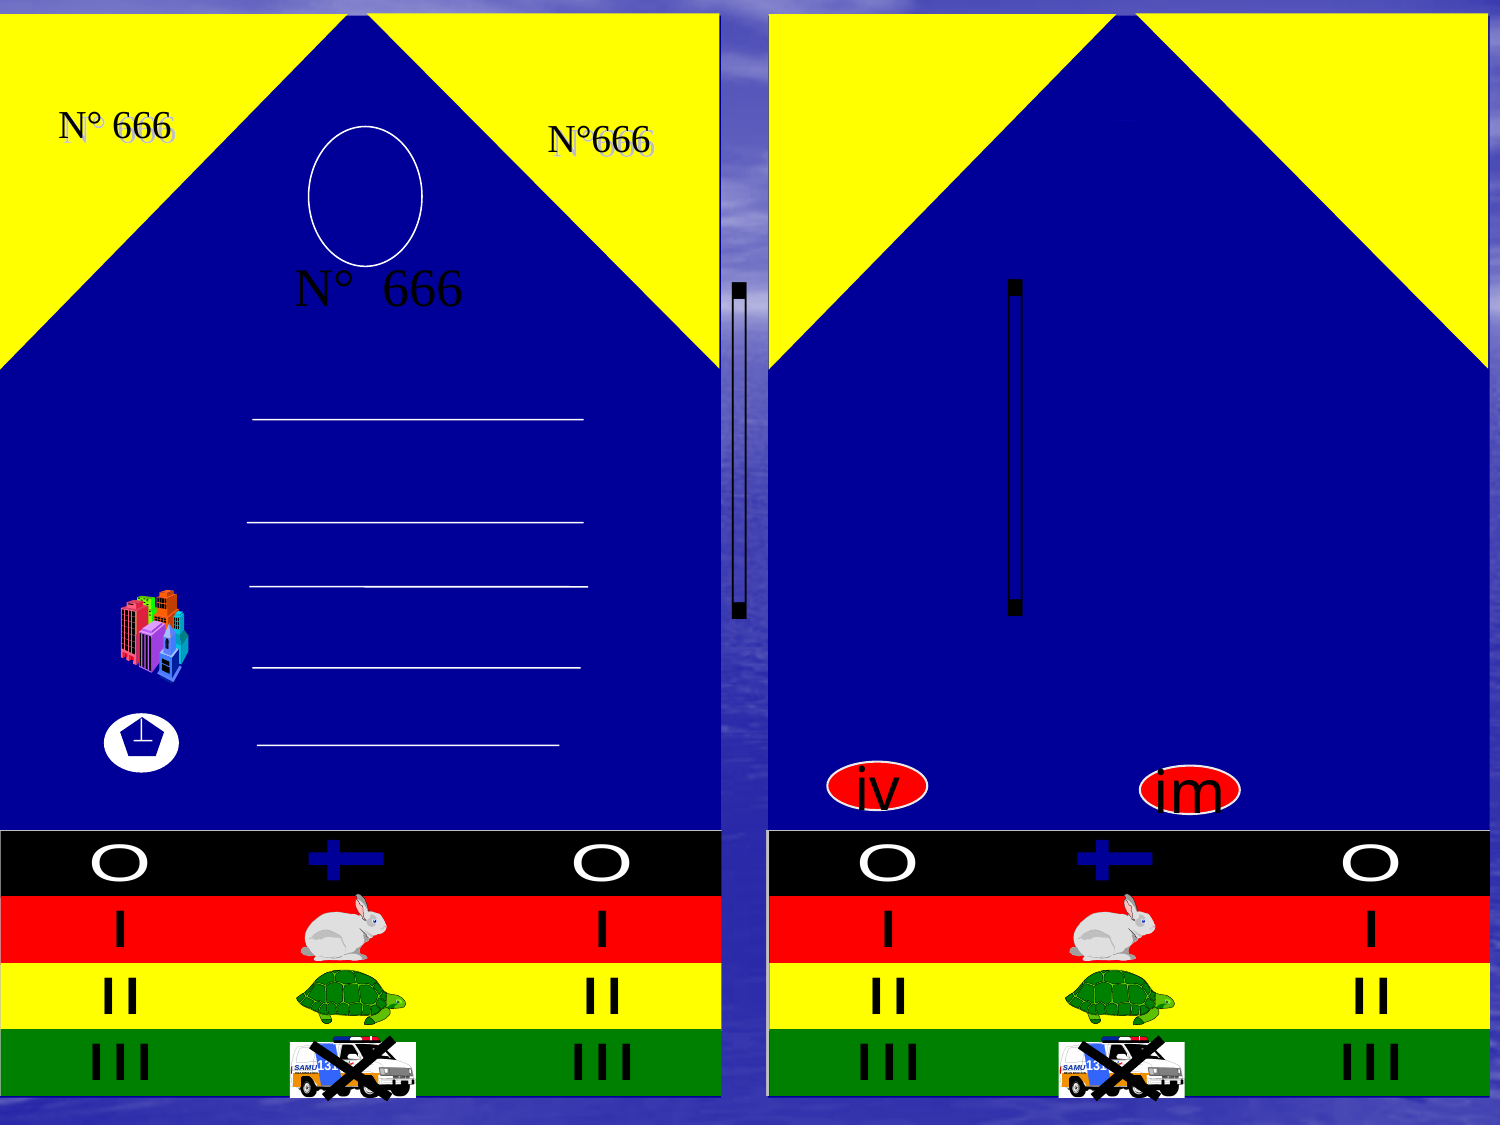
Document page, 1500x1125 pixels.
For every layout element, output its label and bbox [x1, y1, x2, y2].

text_box [0, 0, 721, 1098]
text_box [724, 0, 1500, 1098]
